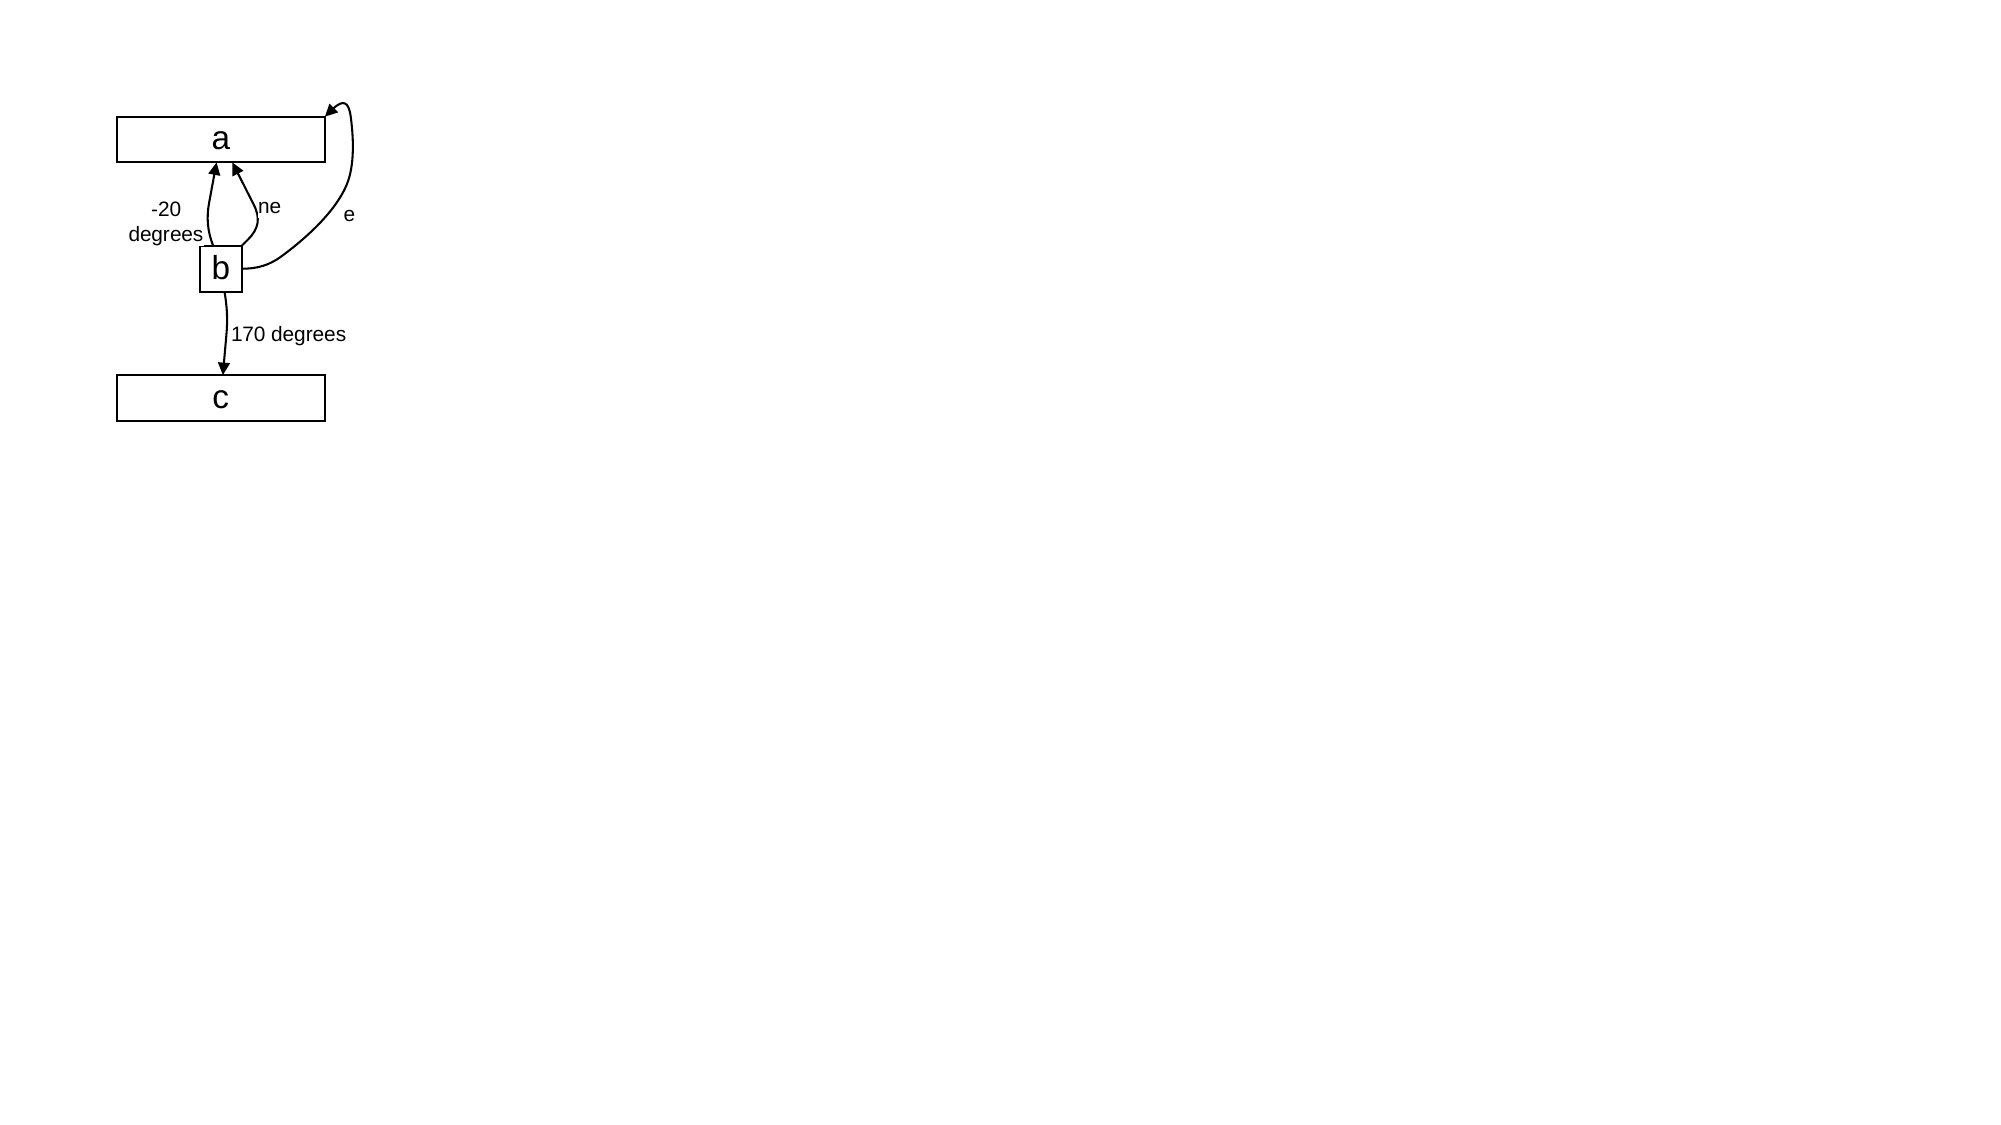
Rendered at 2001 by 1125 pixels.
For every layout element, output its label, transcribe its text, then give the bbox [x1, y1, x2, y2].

text_box [232, 162, 259, 247]
text_box ne [255, 192, 283, 218]
text_box [207, 162, 221, 247]
text_box [74, 74, 367, 463]
text_box 170 degrees [228, 320, 349, 346]
text_box -20 degrees [126, 198, 206, 244]
text_box [241, 102, 354, 270]
text_box a [116, 116, 324, 163]
text_box e [341, 200, 358, 226]
text_box b [199, 245, 242, 292]
text_box c [116, 374, 325, 421]
text_box [217, 291, 231, 376]
